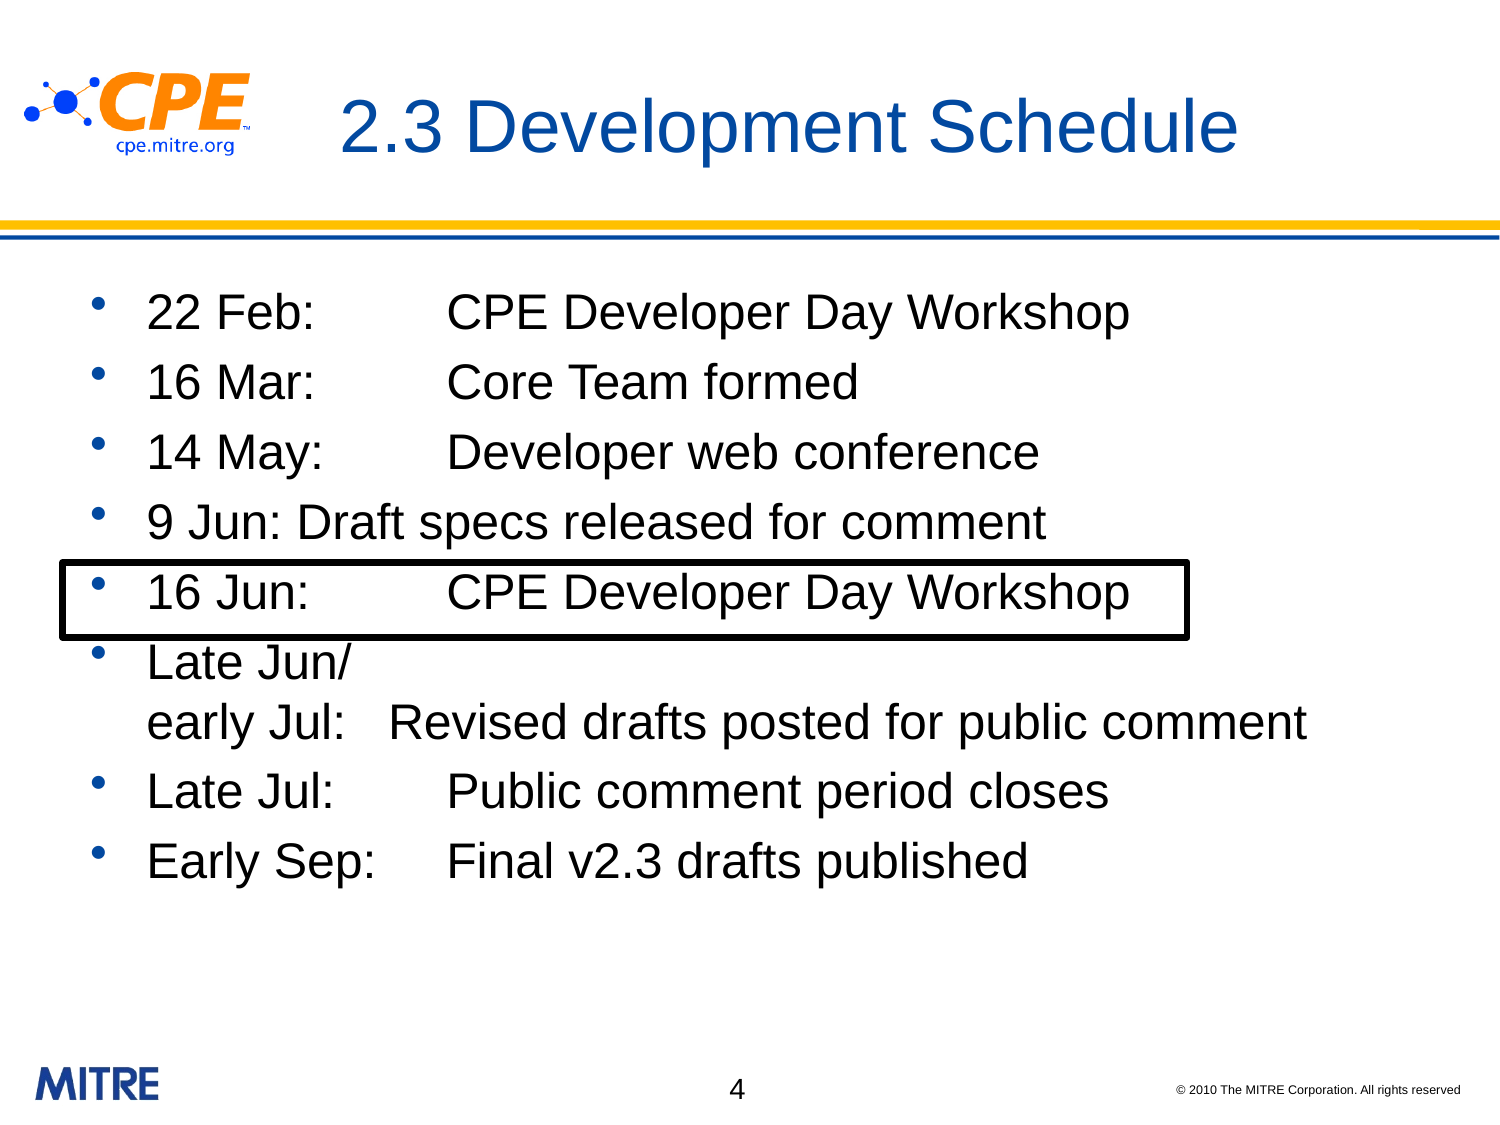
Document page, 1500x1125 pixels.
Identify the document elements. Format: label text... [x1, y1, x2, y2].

picture [30, 1064, 163, 1106]
text_box [62, 562, 1188, 638]
title 2.3 Development Schedule [324, 44, 1438, 201]
picture [24, 72, 250, 156]
slide_number 4 [562, 1062, 913, 1113]
list 22 Feb: CPE Developer Day Workshop 16 Mar: Core Team formed 14 May: Developer web conference 9 Jun: Draft specs released for comment 16 Jun: CPE Developer Day Workshop Late Jun/ early Jul: Revised drafts posted for public comment Late Jul: Public comment period closes Early Sep: Final v2.3 drafts published [74, 271, 1426, 990]
